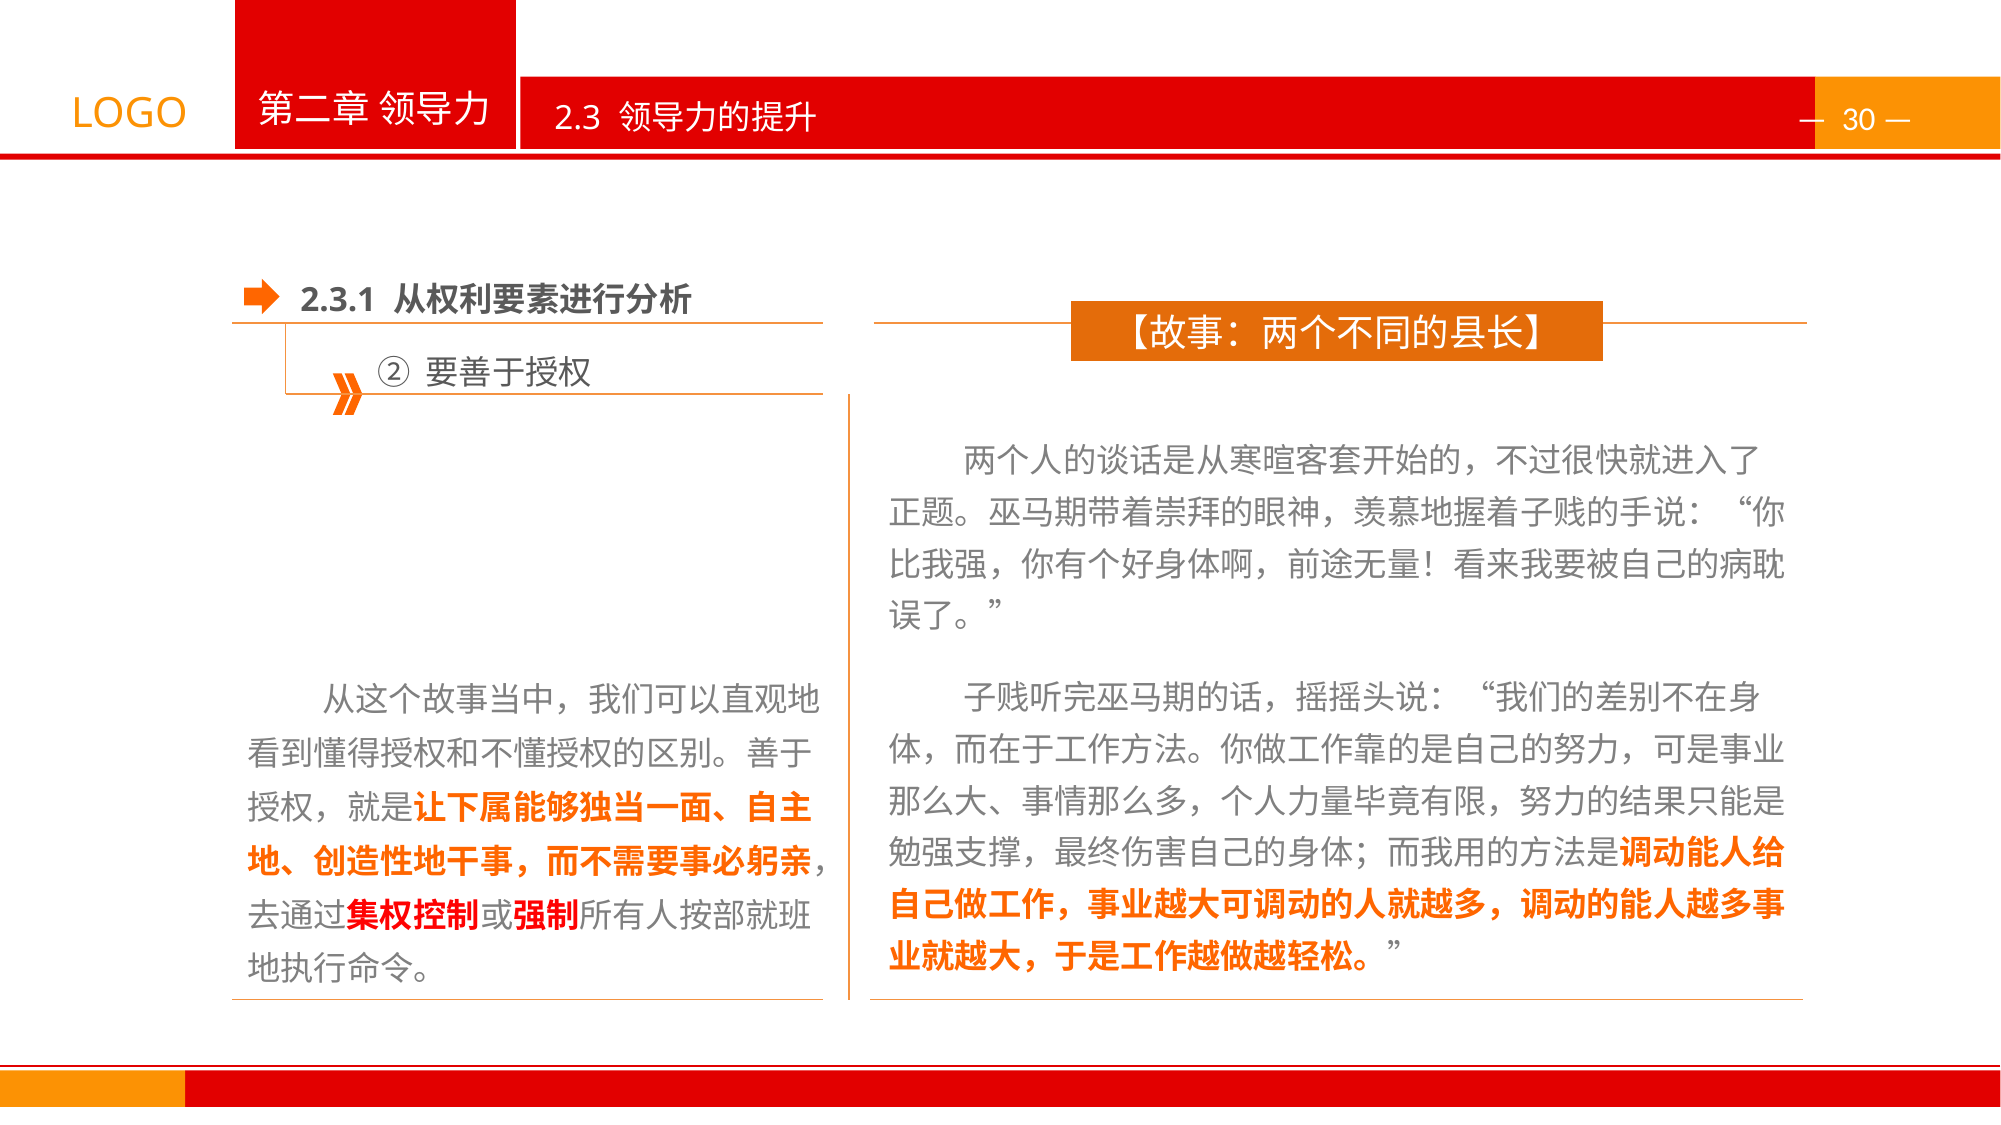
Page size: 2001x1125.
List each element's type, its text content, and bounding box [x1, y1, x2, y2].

text_box 【故事：两个不同的县长】 [1071, 331, 1603, 361]
text_box [330, 403, 346, 417]
text_box [342, 403, 361, 417]
text_box [330, 371, 350, 393]
text_box 2.3.1 从权利要素进行分析 [285, 266, 859, 326]
text_box [342, 371, 362, 393]
text_box 子贱听完巫马期的话，摇摇头说：“我们的差别不在身体，而在于工作方法。你做工作靠的是自己的努力，可是事业那么大、事情那么多，个人力量毕竟有限，努力的结果只能是勉强支撑，最终伤害自己的身体；而我用的方法是调动能人给自己做工作，事业越大可调动的人就越多，调动的能人越多事业就越大，于是工作越做越轻松。” [873, 656, 1807, 983]
text_box [242, 276, 282, 317]
text_box 两个人的谈话是从寒暄客套开始的，不过很快就进入了正题。巫马期带着崇拜的眼神，羡慕地握着子贱的手说：“你比我强，你有个好身体啊，前途无量！看来我要被自己的病耽误了。” [873, 419, 1807, 642]
text_box 从这个故事当中，我们可以直观地看到懂得授权和不懂授权的区别。善于授权，就是让下属能够独当一面、自主地、创造性地干事，而不需要事必躬亲，去通过集权控制或强制所有人按部就班地执行命令。 [232, 656, 844, 995]
text_box ② 要善于授权 [362, 339, 936, 399]
text_box 【故事：两个不同的县长】 [1071, 301, 1603, 322]
